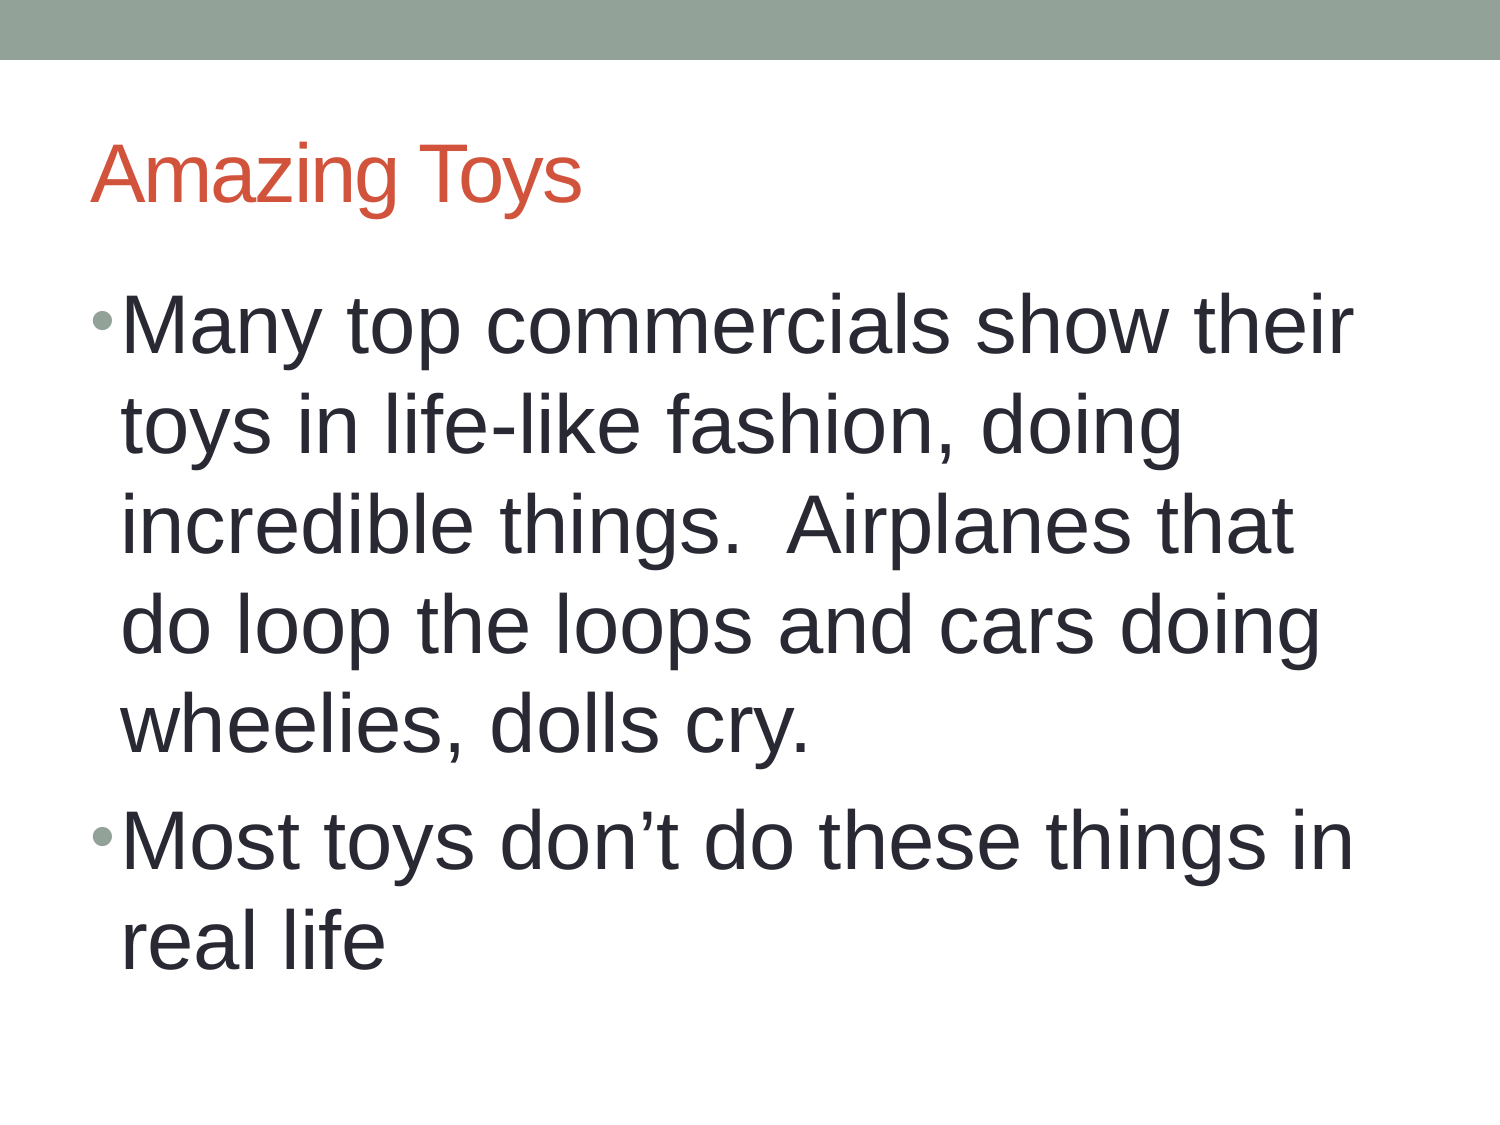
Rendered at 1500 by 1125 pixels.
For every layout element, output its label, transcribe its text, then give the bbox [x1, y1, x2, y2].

list Many top commercials show their toys in life-like fashion, doing incredible things. Airplanes that do loop the loops and cars doing wheelies, dolls cry. Most toys don’t do these things in real life [75, 262, 1425, 1063]
title Amazing Toys [75, 87, 1425, 250]
